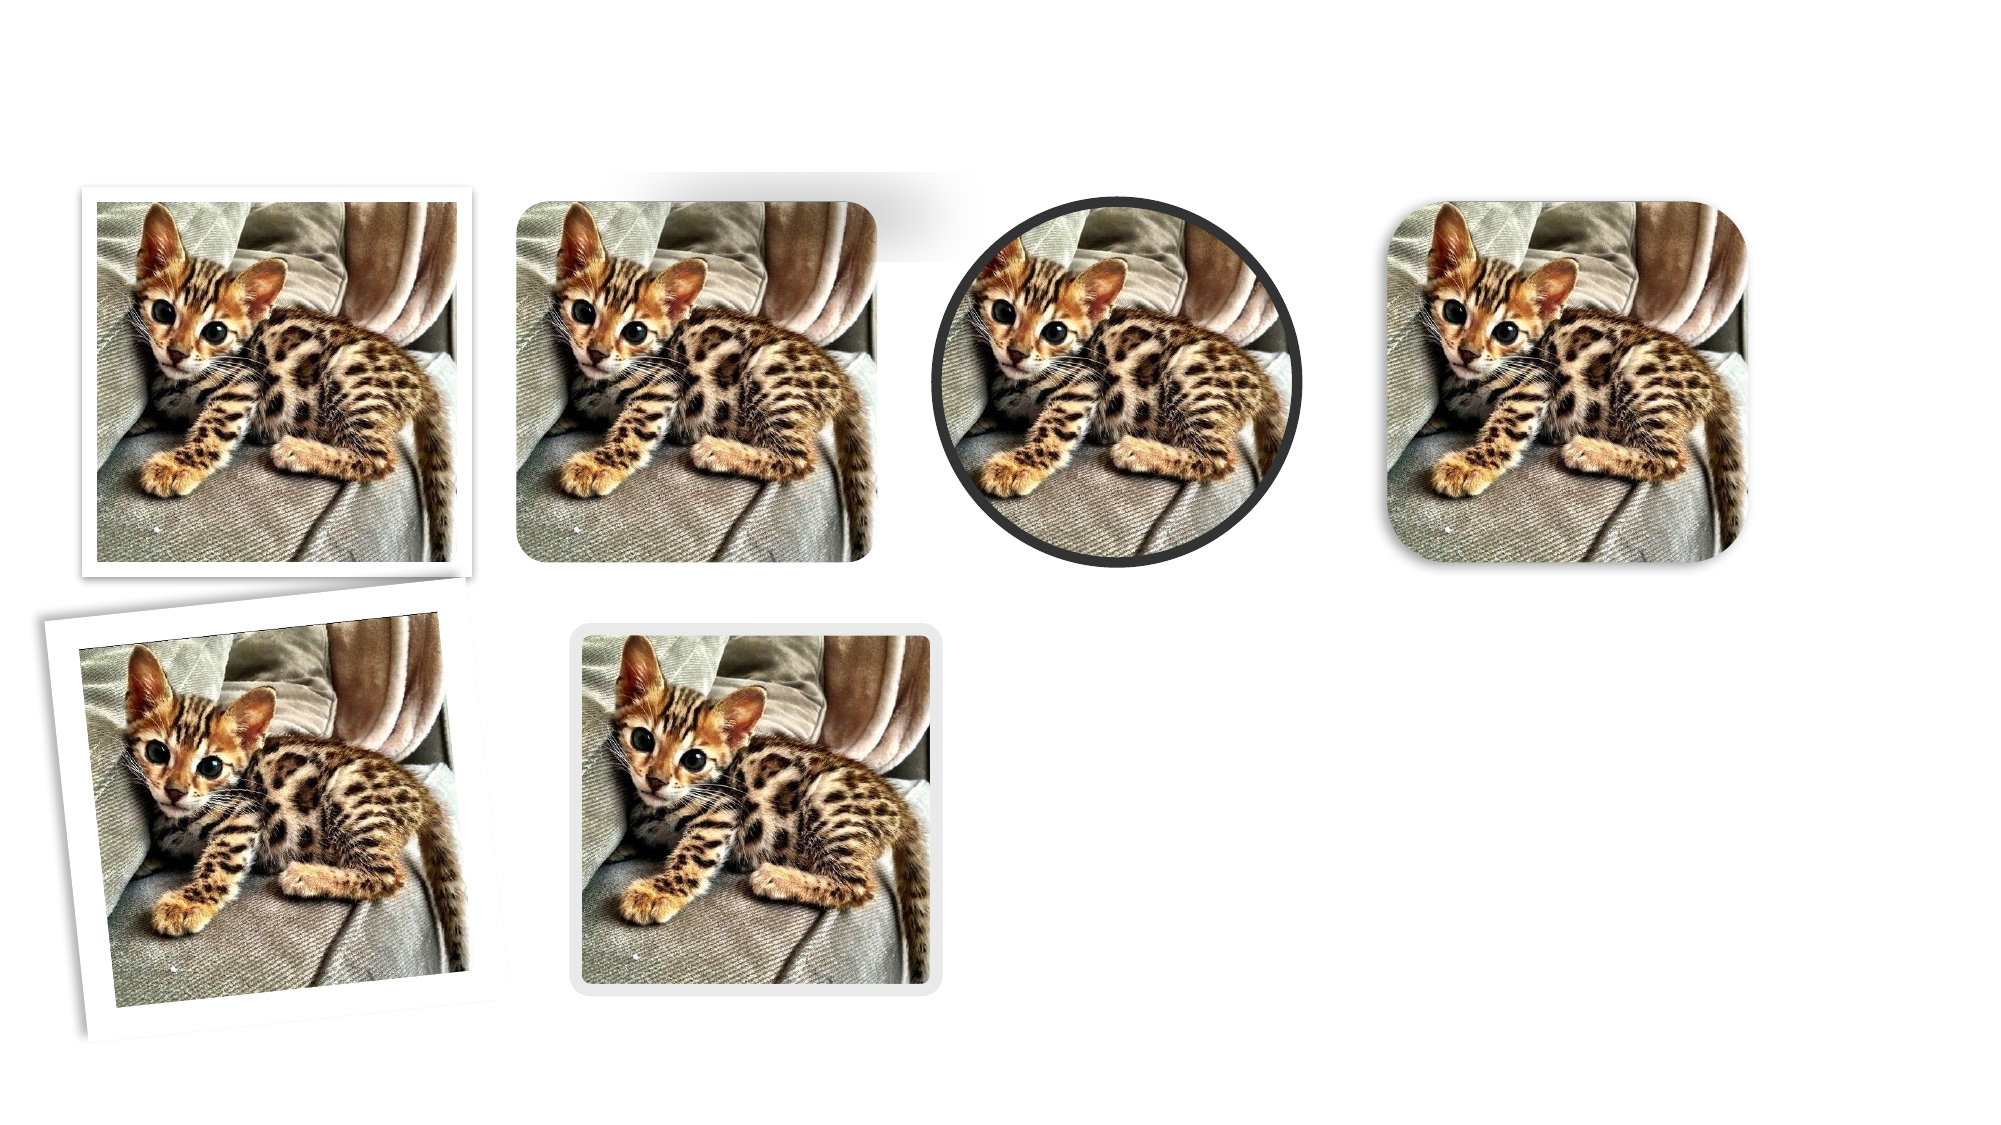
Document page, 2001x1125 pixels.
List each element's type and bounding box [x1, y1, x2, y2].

picture [96, 201, 458, 563]
picture [516, 201, 878, 563]
picture [936, 201, 1298, 563]
picture [1387, 201, 1749, 563]
picture [575, 629, 937, 991]
picture [79, 612, 475, 1007]
